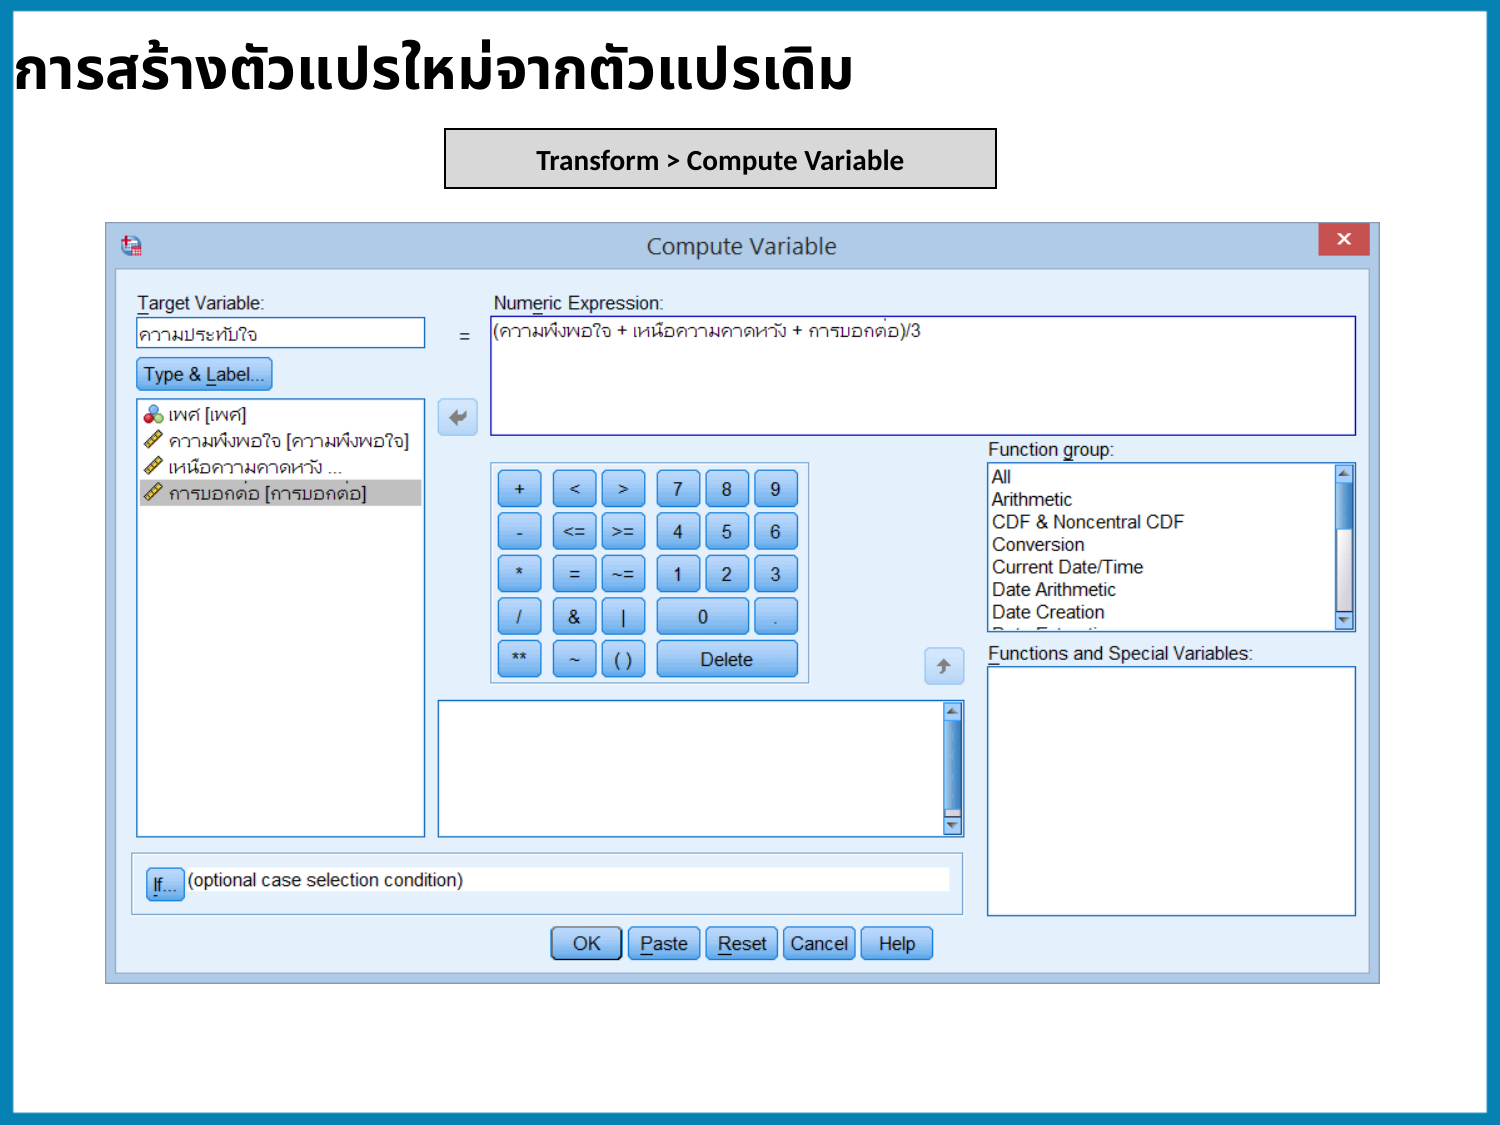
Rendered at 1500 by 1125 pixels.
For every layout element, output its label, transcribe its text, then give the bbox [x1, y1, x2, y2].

picture [13, 11, 1487, 1113]
text_box 9.3.2 การสร้างตัวแปรใหม่จากตัวแปรเดิม [0, 23, 871, 109]
text_box Transform > Compute Variable [445, 128, 997, 188]
